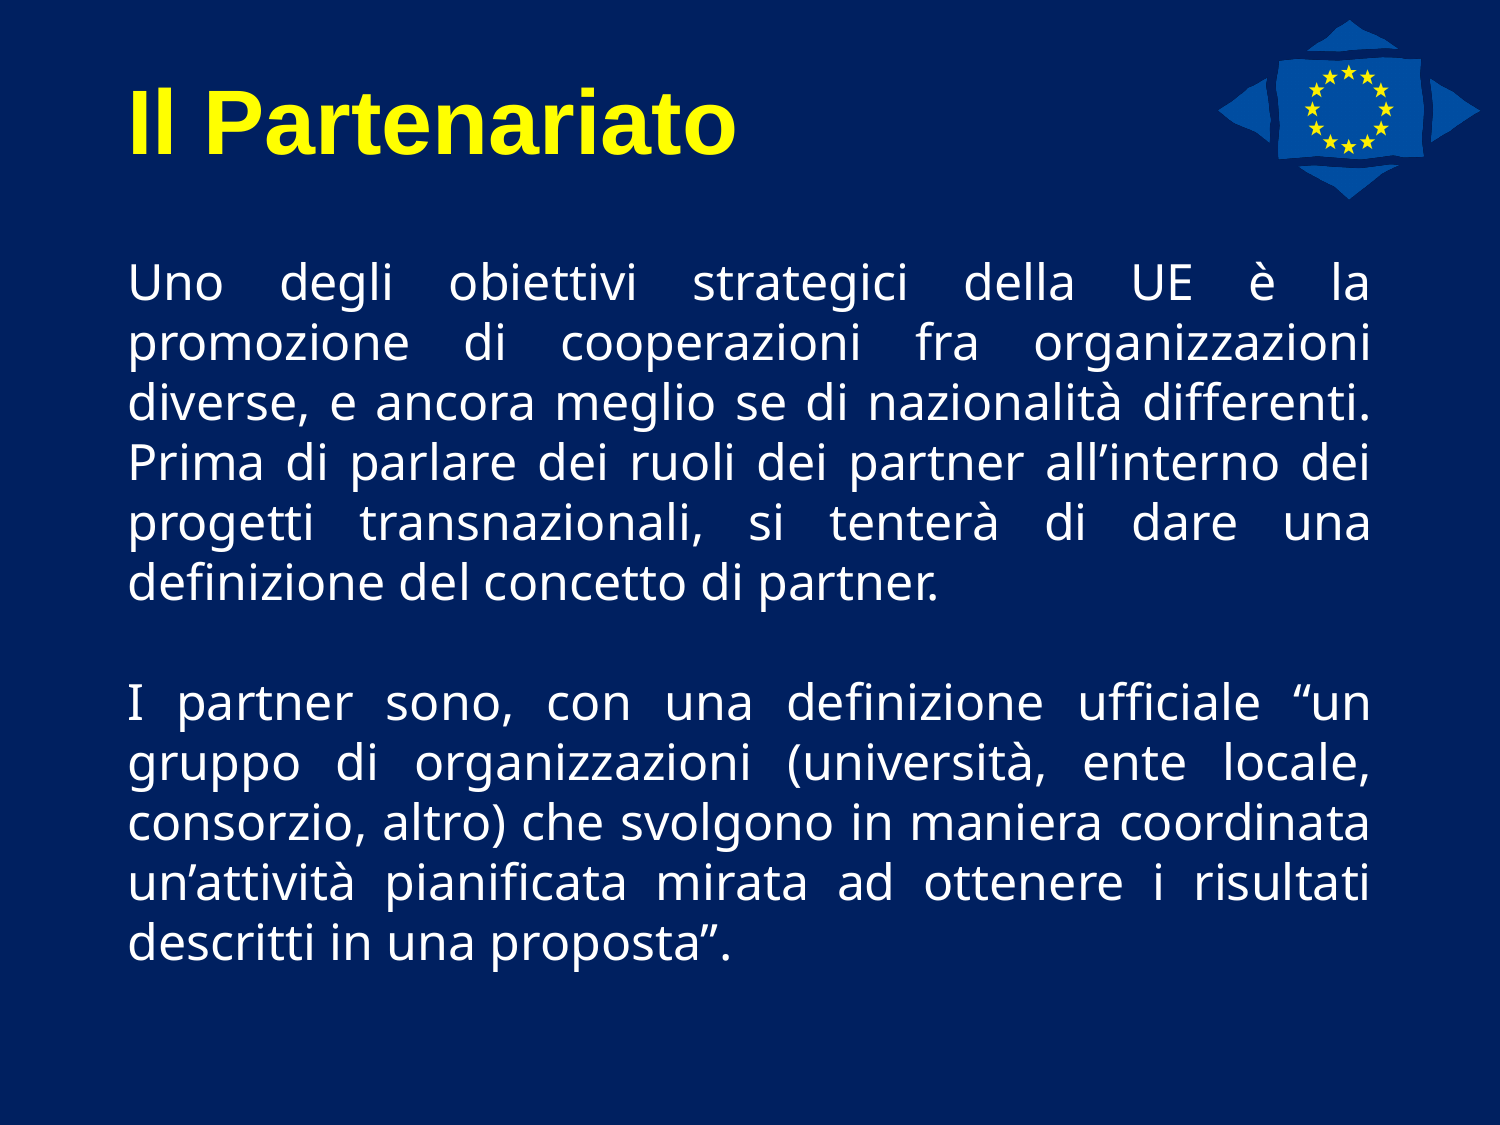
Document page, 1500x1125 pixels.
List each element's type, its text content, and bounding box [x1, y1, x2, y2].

picture [1214, 17, 1484, 203]
text_box Uno degli obiettivi strategici della UE è la promozione di cooperazioni fra organizzazioni diverse, e ancora meglio se di nazionalità differenti. Prima di parlare dei ruoli dei partner all’interno dei progetti transnazionali, si tenterà di dare una definizione del concetto di partner. I partner sono, con una definizione ufficiale “un gruppo di organizzazioni (università, ente locale, consorzio, altro) che svolgono in maniera coordinata un’attività pianificata mirata ad ottenere i risultati descritti in una proposta”. [112, 243, 1388, 1099]
text_box Il Partenariato [112, 55, 1162, 180]
